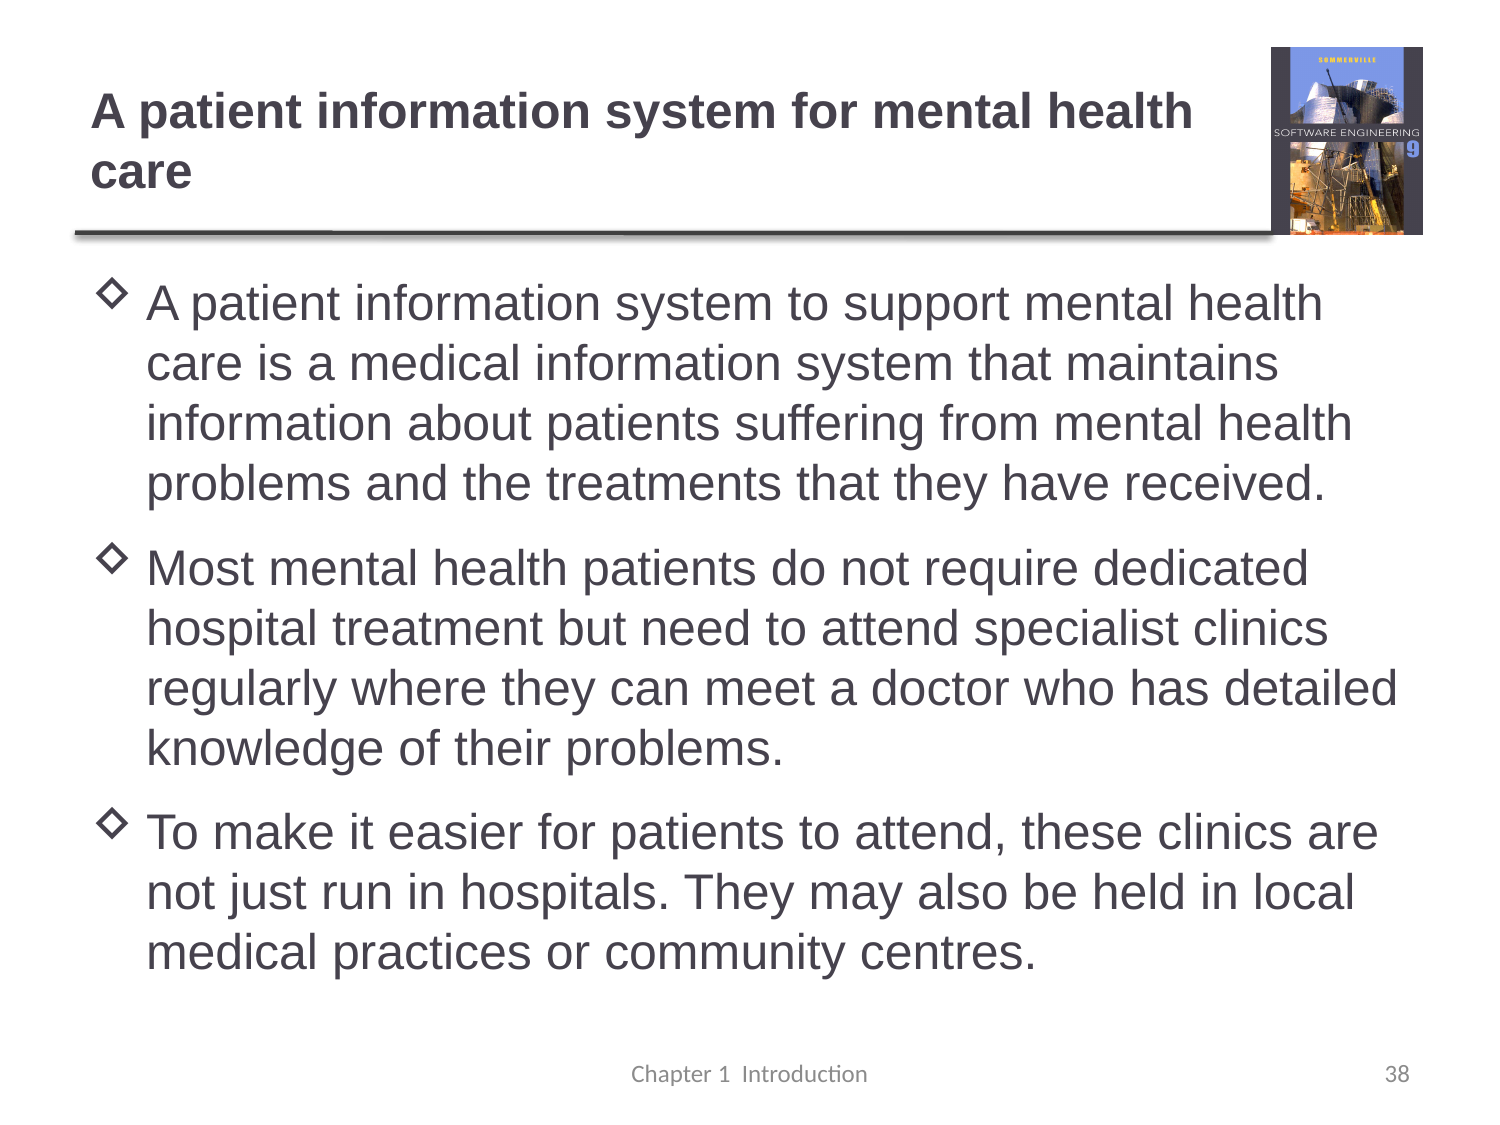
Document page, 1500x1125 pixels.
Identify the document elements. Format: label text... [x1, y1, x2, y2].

picture [1272, 47, 1423, 235]
slide_number 38 [1074, 1042, 1425, 1103]
title A patient information system for mental health care [74, 44, 1272, 233]
footer Chapter 1 Introduction [512, 1042, 988, 1103]
list A patient information system to support mental health care is a medical information system that maintains information about patients suffering from mental health problems and the treatments that they have received. Most mental health patients do not require dedicated hospital treatment but need to attend specialist clinics regularly where they can meet a doctor who has detailed knowledge of their problems. To make it easier for patients to attend, these clinics are not just run in hospitals. They may also be held in local medical practices or community centres. [75, 262, 1425, 1005]
